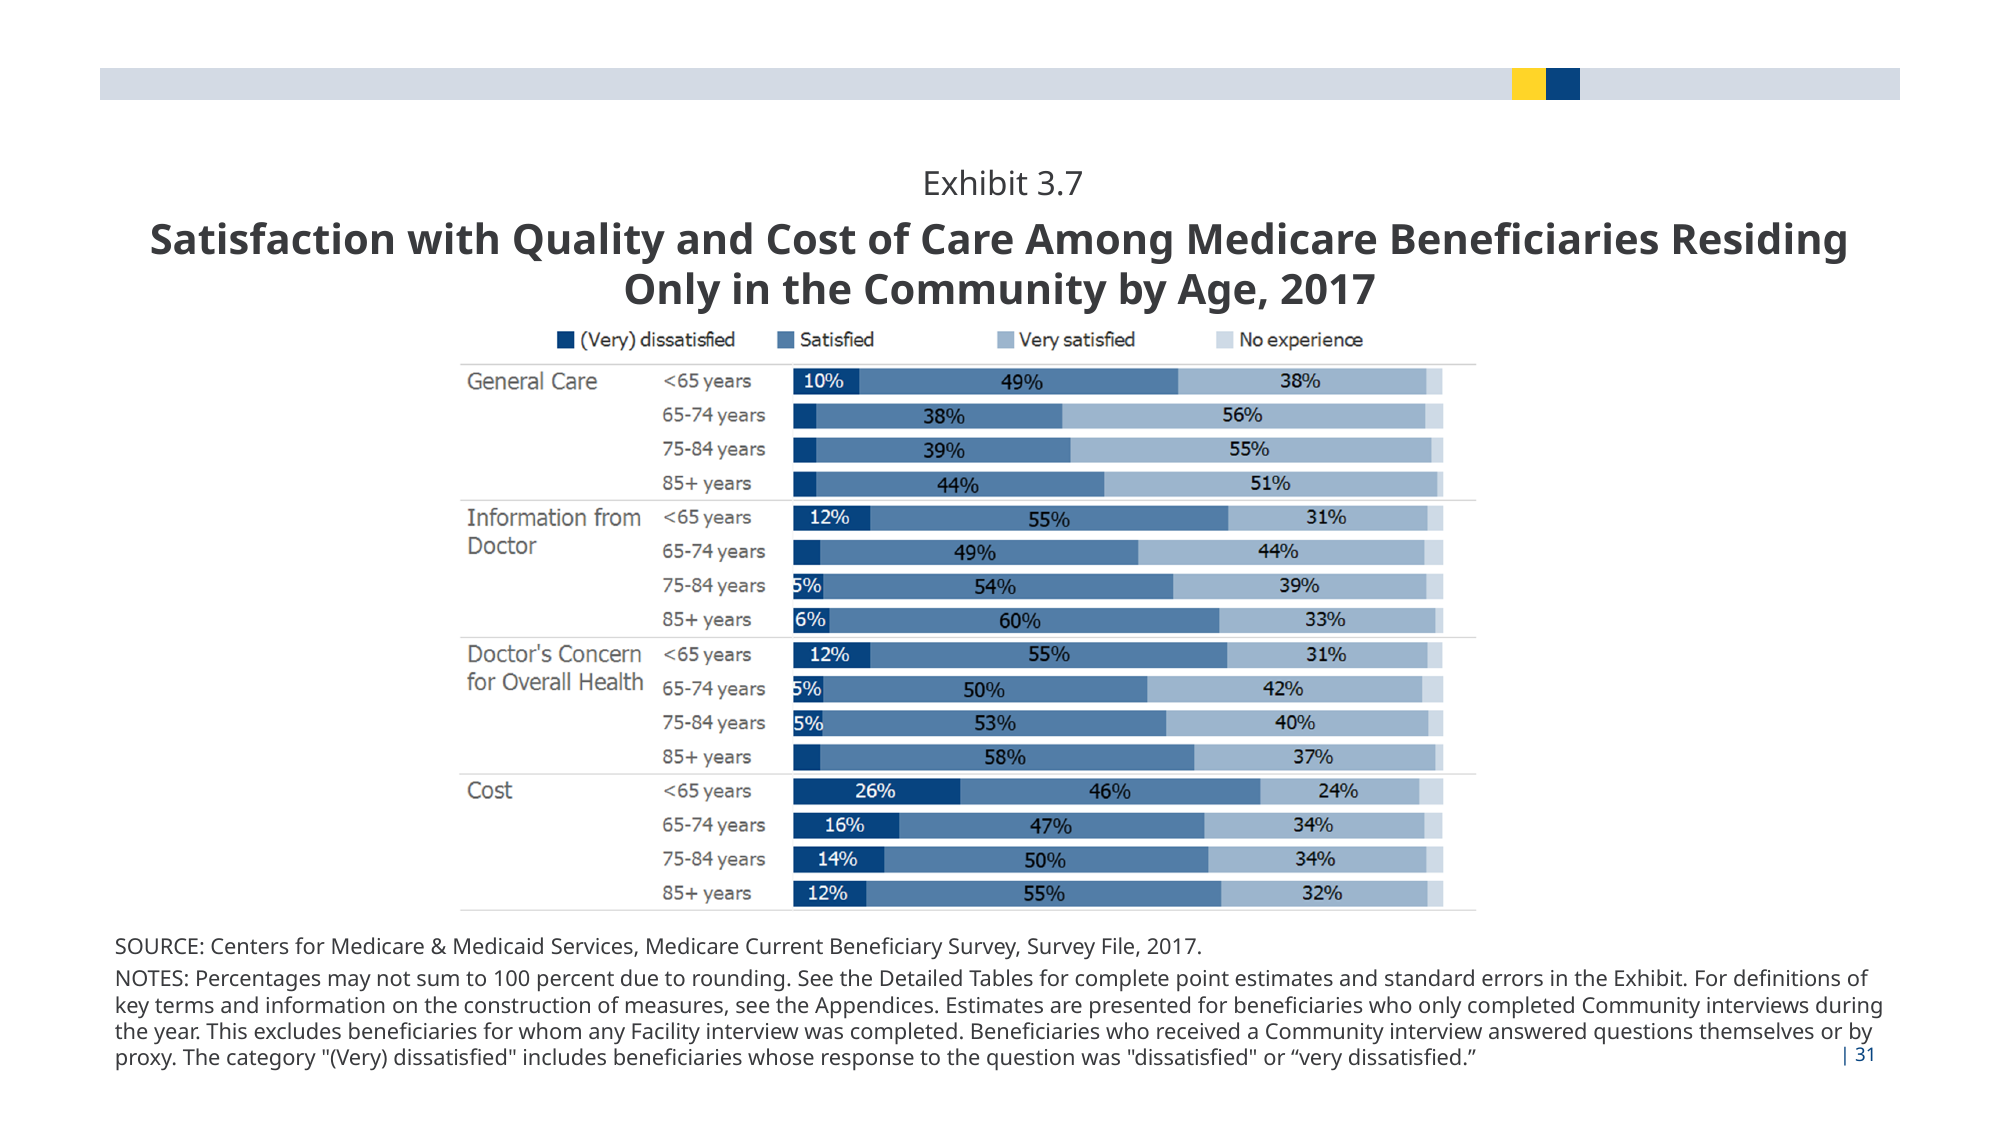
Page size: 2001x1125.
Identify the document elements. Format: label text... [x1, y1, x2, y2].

picture [449, 315, 1489, 922]
title Exhibit 3.7 [99, 154, 1900, 213]
list Satisfaction with Quality and Cost of Care Among Medicare Beneficiaries Residing Only in the Community by Age, 2017 [99, 213, 1900, 300]
list SOURCE: Centers for Medicare & Medicaid Services, Medicare Current Beneficiary Survey, Survey File, 2017. NOTES: Percentages may not sum to 100 percent due to rounding. See the Detailed Tables for complete point estimates and standard errors in the Exhibit. For definitions of key terms and information on the construction of measures, see the Appendices. Estimates are presented for beneficiaries who only completed Community interviews during the year. This excludes beneficiaries for whom any Facility interview was completed. Beneficiaries who received a Community interview answered questions themselves or by proxy. The category "(Very) dissatisfied" includes beneficiaries whose response to the question was "dissatisfied" or “very dissatisfied.” [99, 924, 1900, 1075]
